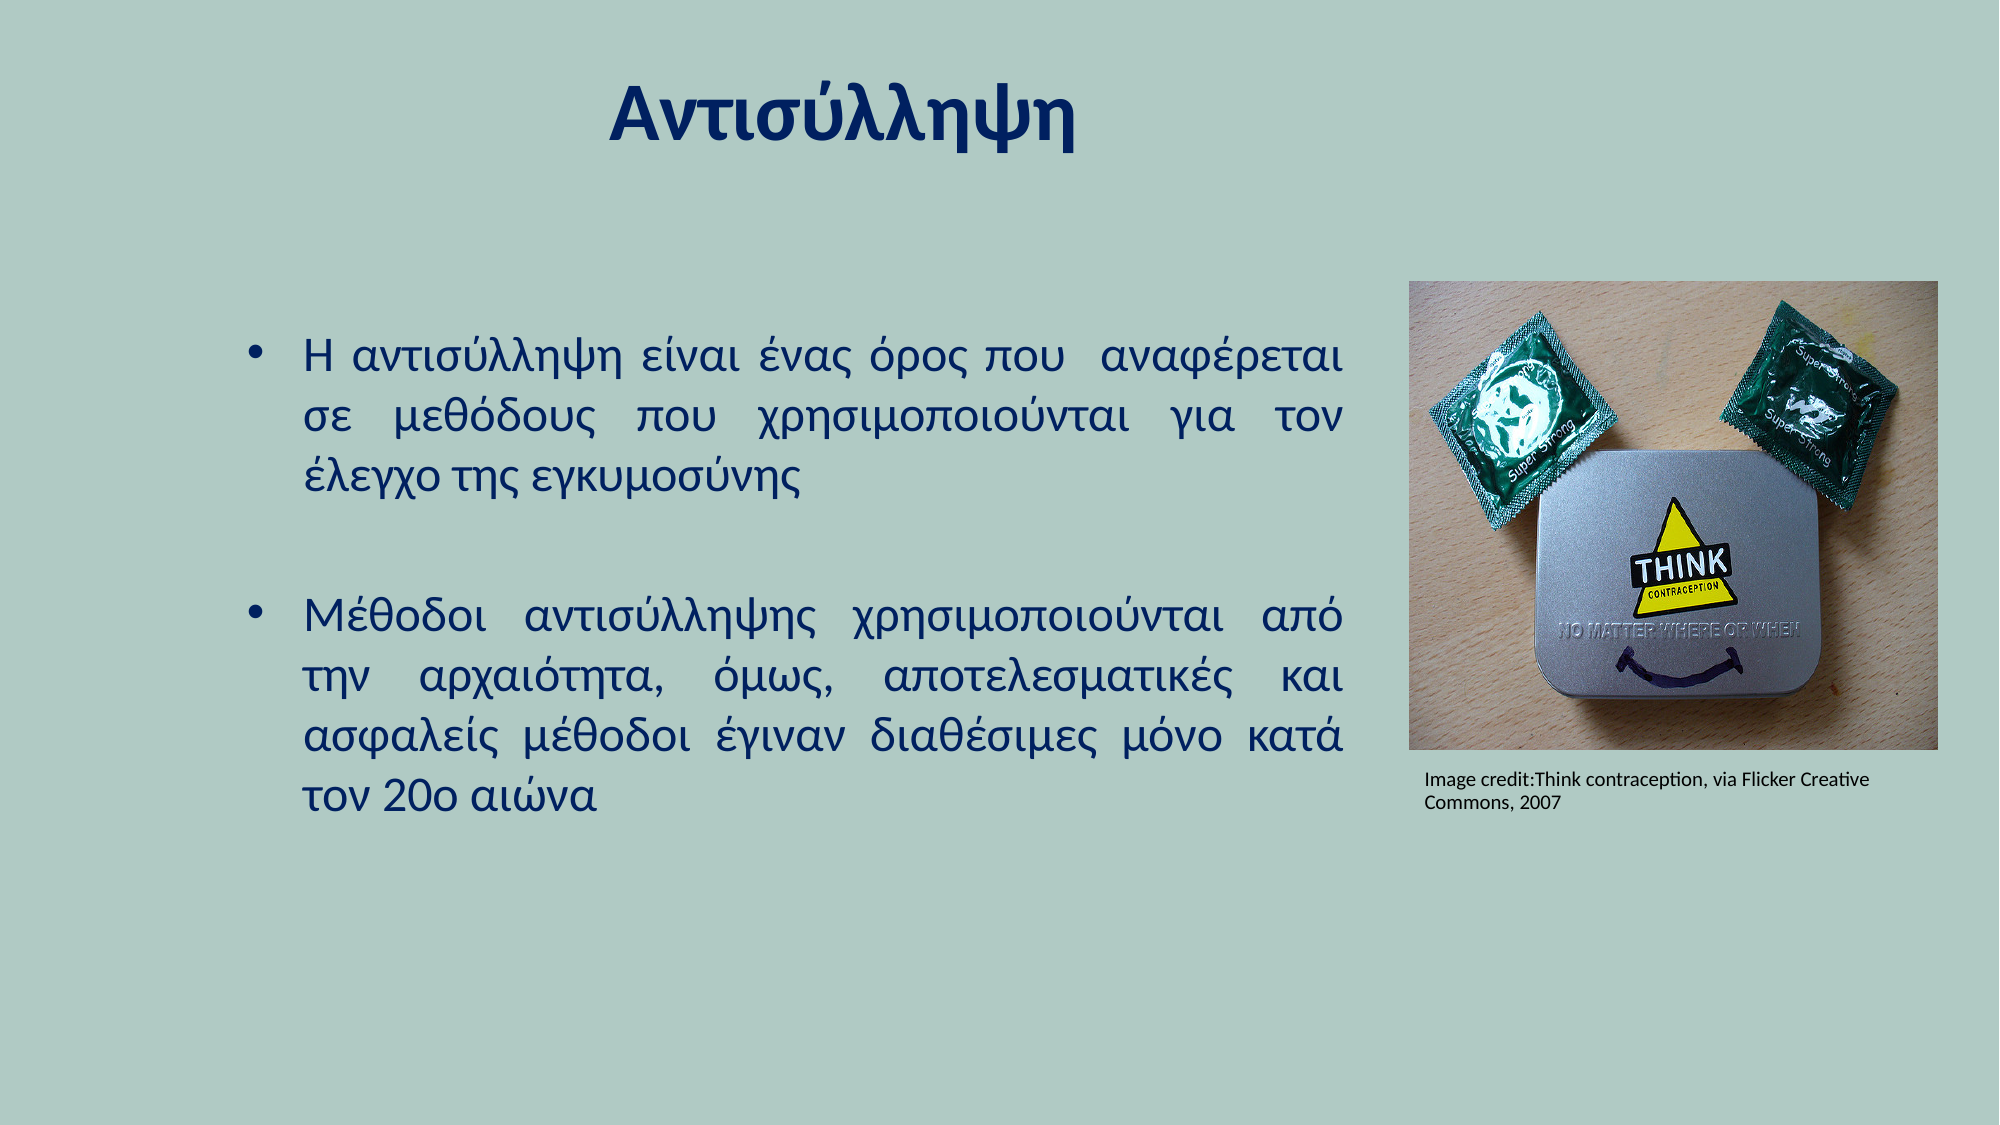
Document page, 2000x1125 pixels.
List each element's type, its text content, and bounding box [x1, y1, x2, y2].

picture [1409, 280, 1938, 751]
text_box Image credit:Think contraception, via Flicker Creative Commons, 2007 [1409, 761, 1949, 822]
title Αντισύλληψη [308, 62, 1399, 153]
list Η αντισύλληψη είναι ένας όρος που αναφέρεται σε μεθόδους που χρησιμοποιούνται για τον έλεγχο της εγκυμοσύνης Μέθοδοι αντισύλληψης χρησιμοποιούνται από την αρχαιότητα, όμως, αποτελεσματικές και ασφαλείς μέθοδοι έγιναν διαθέσιμες μόνο κατά τον 20ο αιώνα [231, 243, 1360, 865]
